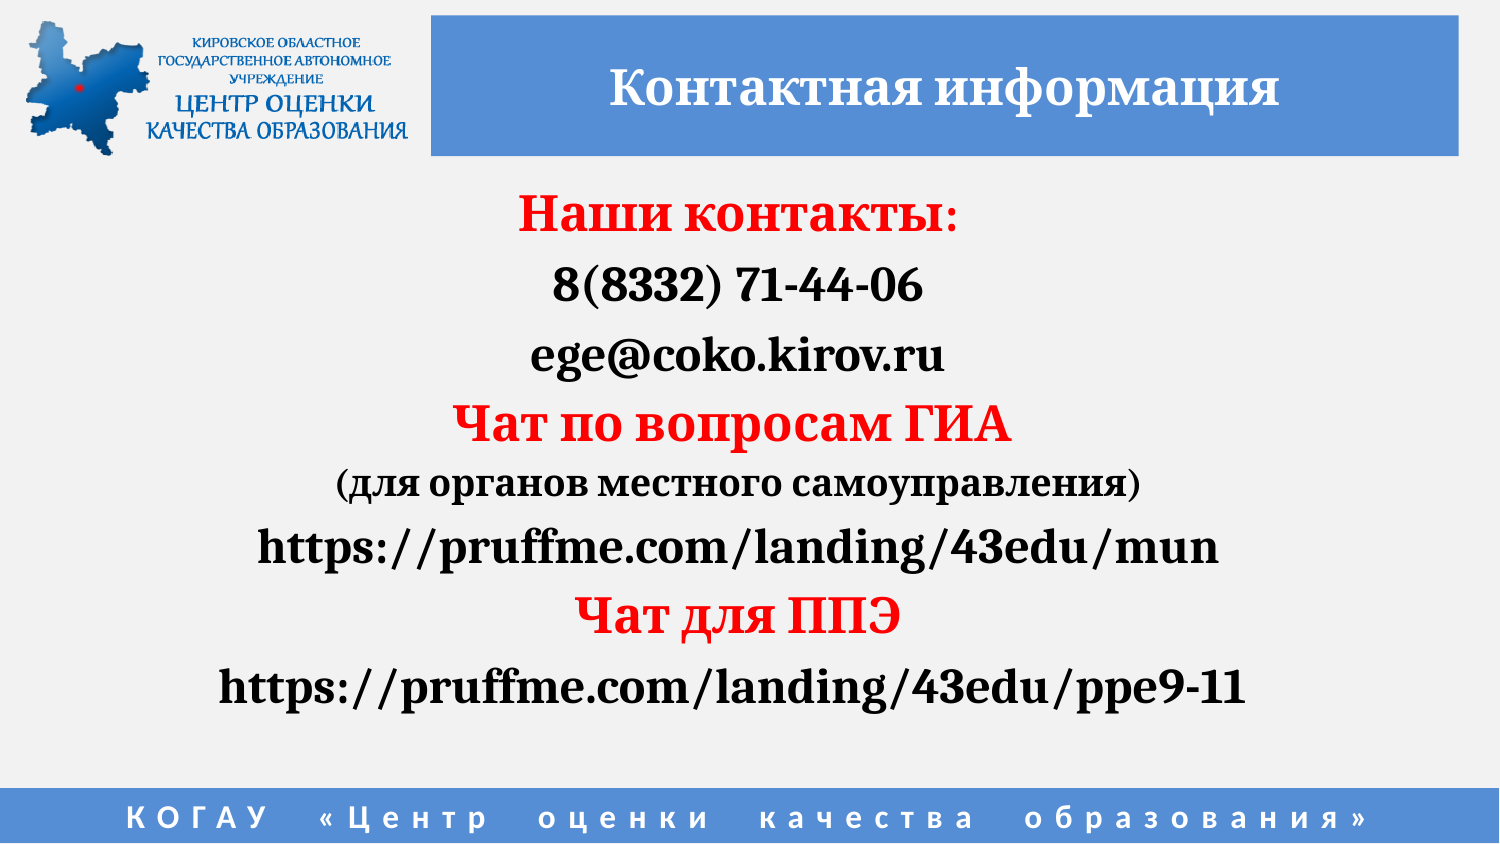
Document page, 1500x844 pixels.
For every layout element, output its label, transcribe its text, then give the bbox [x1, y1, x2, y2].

title Контактная информация [431, 15, 1459, 157]
list Наши контакты: 8(8332) 71-44-06 ege@coko.kirov.ru Чат по вопросам ГИА (для органов местного самоуправления) https://pruffme.com/landing/43edu/mun Чат для ППЭ https://pruffme.com/landing/43edu/ppe9-11 [29, 173, 1447, 777]
picture [26, 21, 408, 156]
